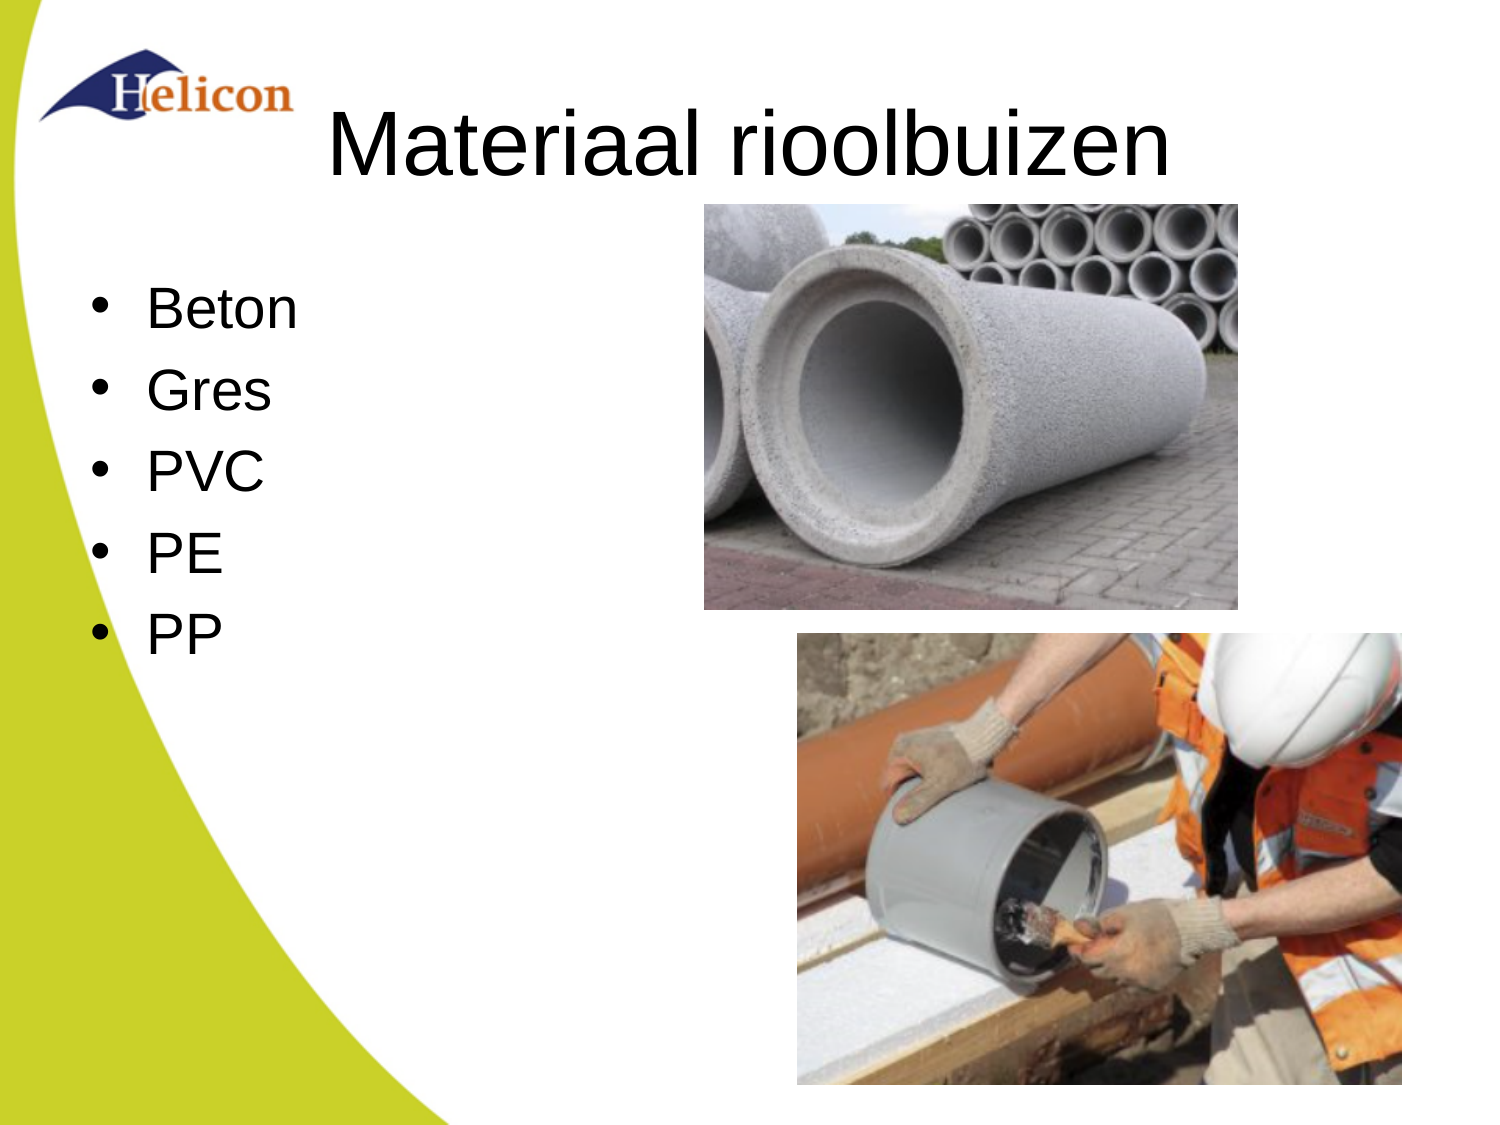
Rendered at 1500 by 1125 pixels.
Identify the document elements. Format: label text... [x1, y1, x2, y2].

title Materiaal rioolbuizen [75, 45, 1425, 233]
picture [0, 0, 1500, 1125]
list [704, 204, 1238, 610]
list Beton Gres PVC PE PP [75, 262, 738, 1005]
